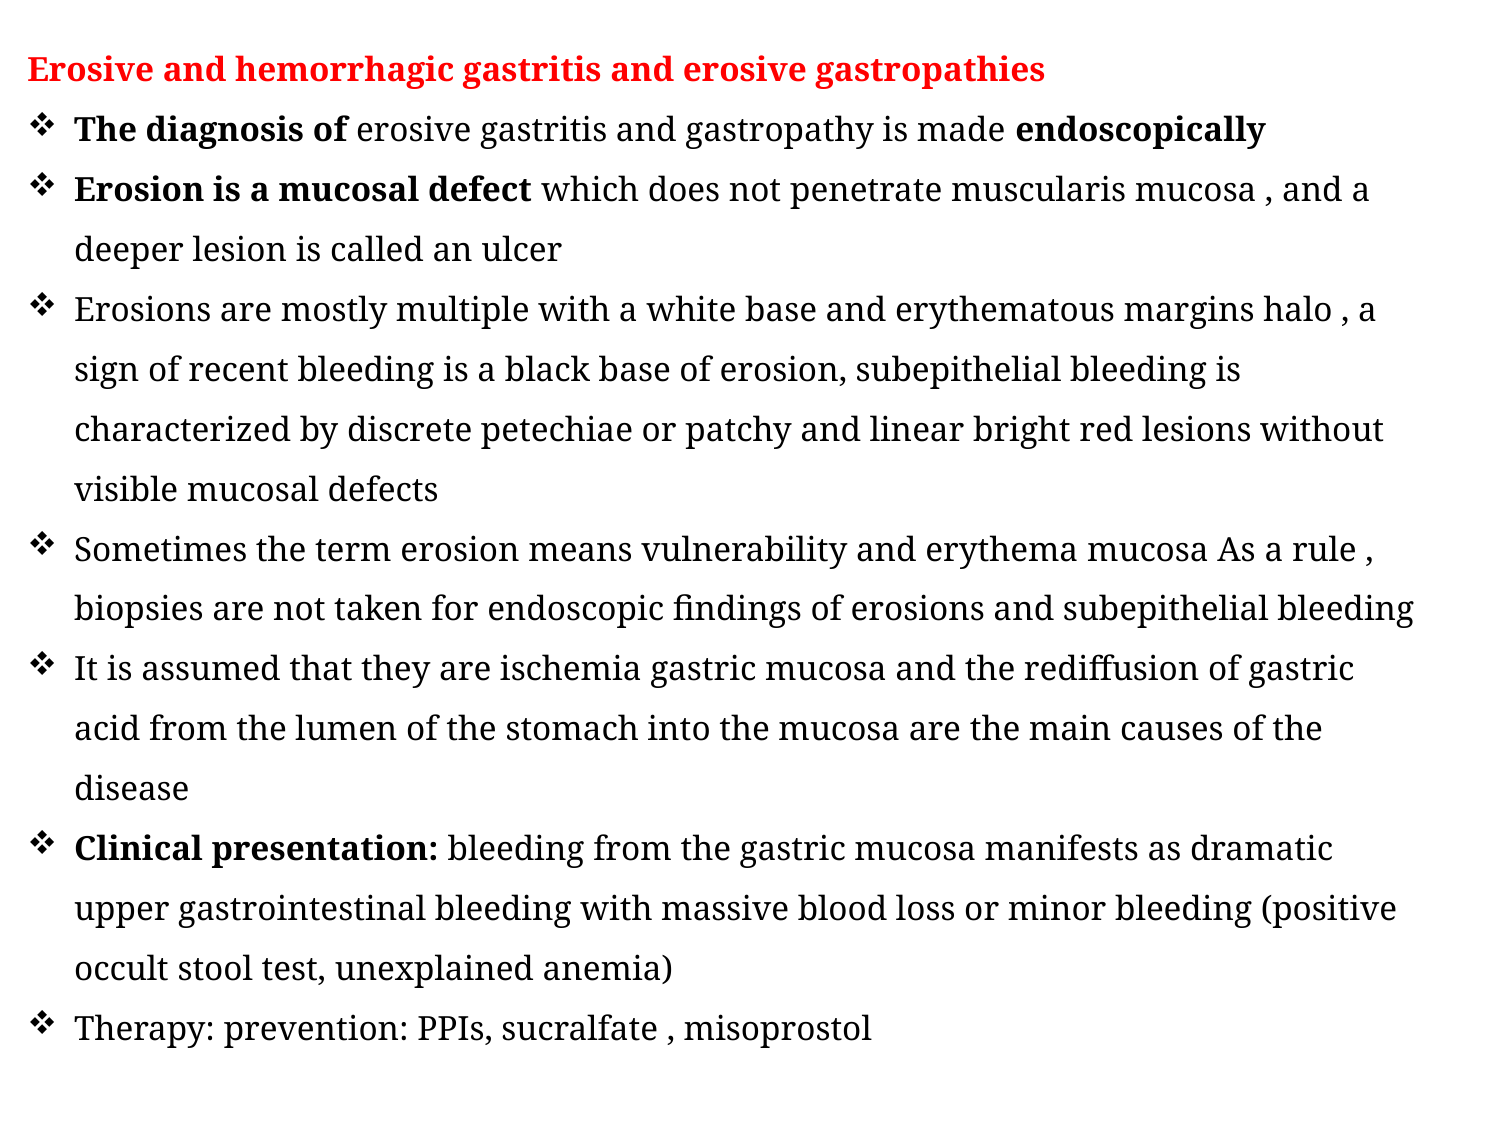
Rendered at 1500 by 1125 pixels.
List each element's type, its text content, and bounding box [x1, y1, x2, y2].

text_box Erosive and hemorrhagic gastritis and erosive gastropathies The diagnosis of erosive gastritis and gastropathy is made endoscopically Erosion is a mucosal defect which does not penetrate muscularis mucosa , and a deeper lesion is called an ulcer Erosions are mostly multiple with a white base and erythematous margins halo , a sign of recent bleeding is a black base of erosion, subepithelial bleeding is characterized by discrete petechiae or patchy and linear bright red lesions without visible mucosal defects Sometimes the term erosion means vulnerability and erythema mucosa As a rule , biopsies are not taken for endoscopic findings of erosions and subepithelial bleeding It is assumed that they are ischemia gastric mucosa and the rediffusion of gastric acid from the lumen of the stomach into the mucosa are the main causes of the disease Clinical presentation: bleeding from the gastric mucosa manifests as dramatic upper gastrointestinal bleeding with massive blood loss or minor bleeding (positive occult stool test, unexplained anemia) Therapy: prevention: PPIs, sucralfate , misoprostol [12, 21, 1438, 1054]
